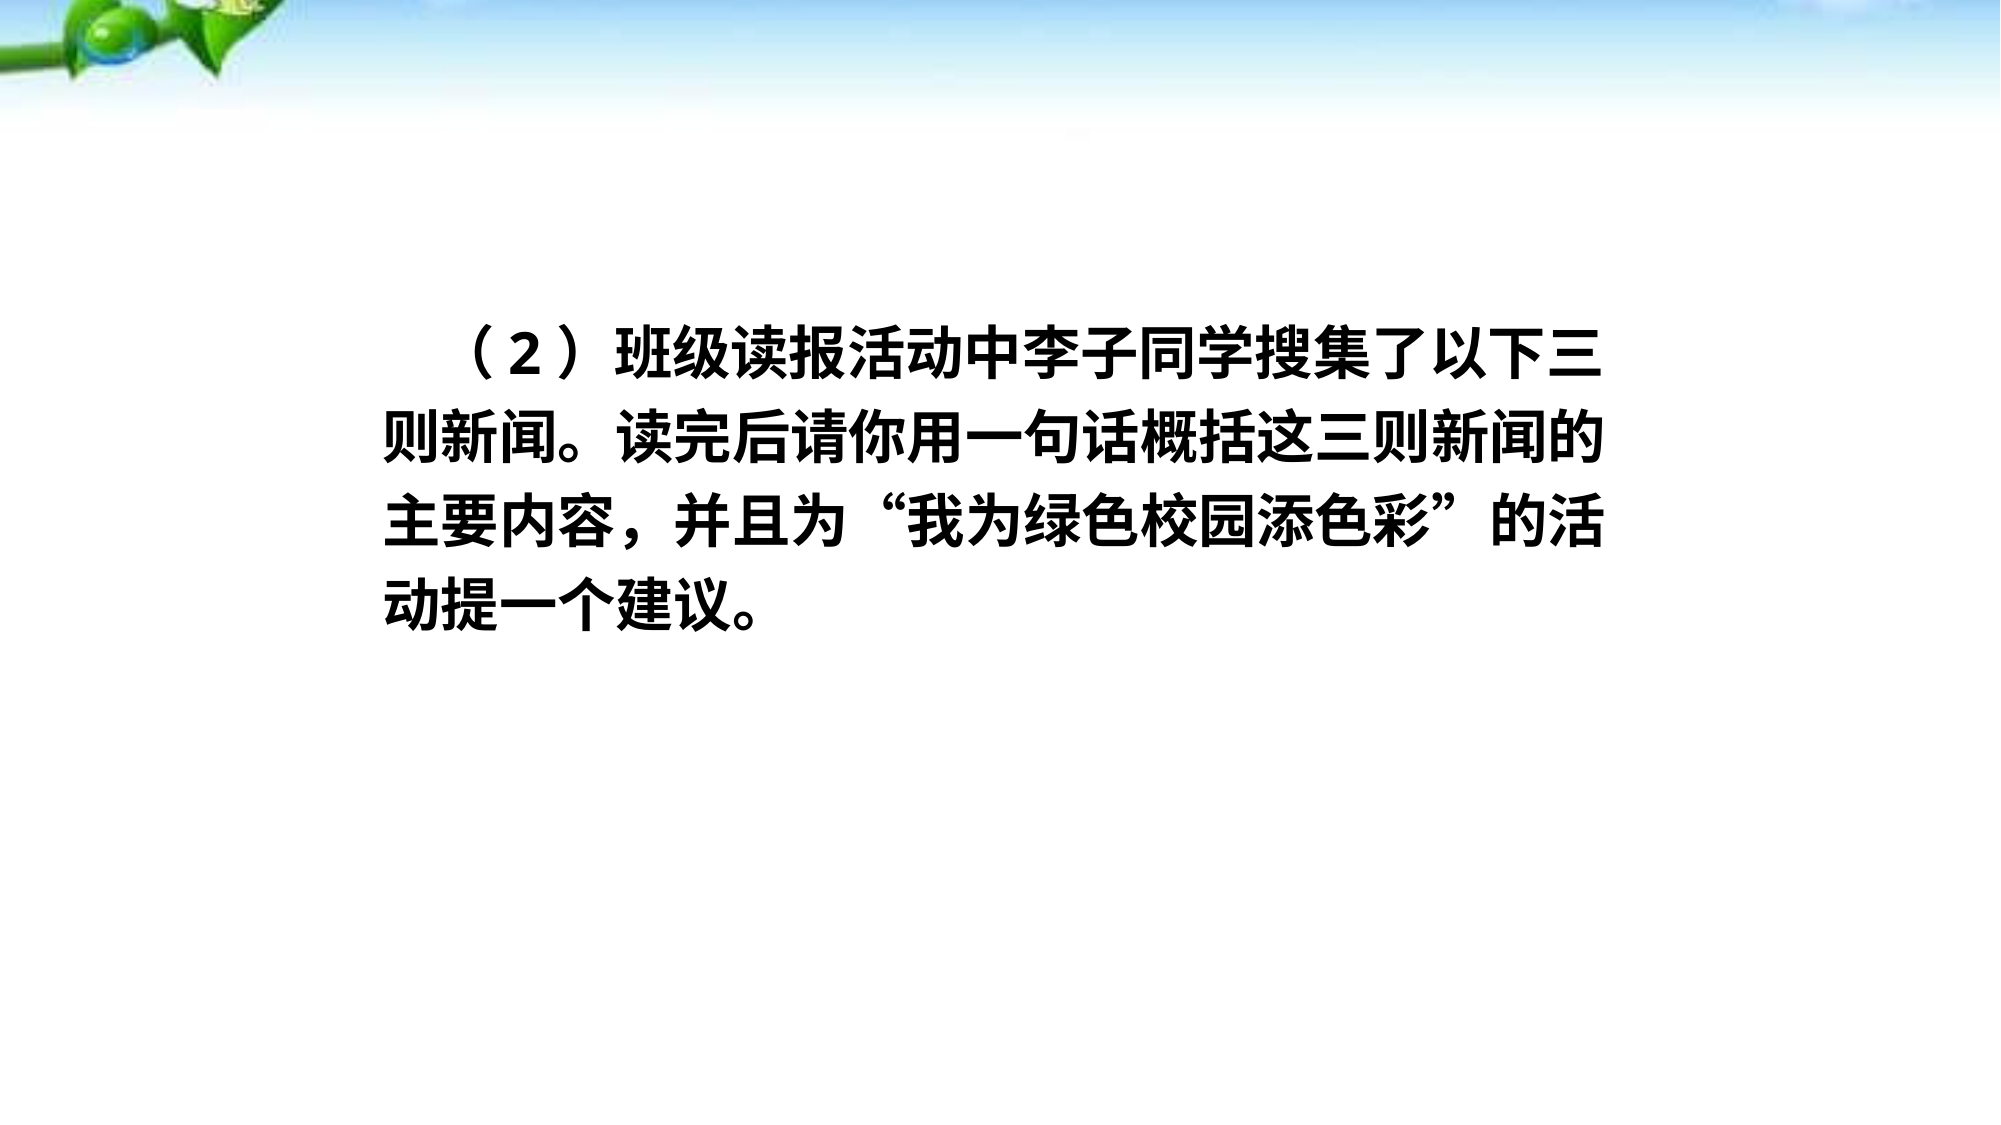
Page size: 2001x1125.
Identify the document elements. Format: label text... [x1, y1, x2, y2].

text_box （2）班级读报活动中李子同学搜集了以下三则新闻。读完后请你用一句话概括这三则新闻的主要内容，并且为“我为绿色校园添色彩”的活动提一个建议。 [367, 294, 1632, 646]
picture [0, 0, 2001, 1125]
